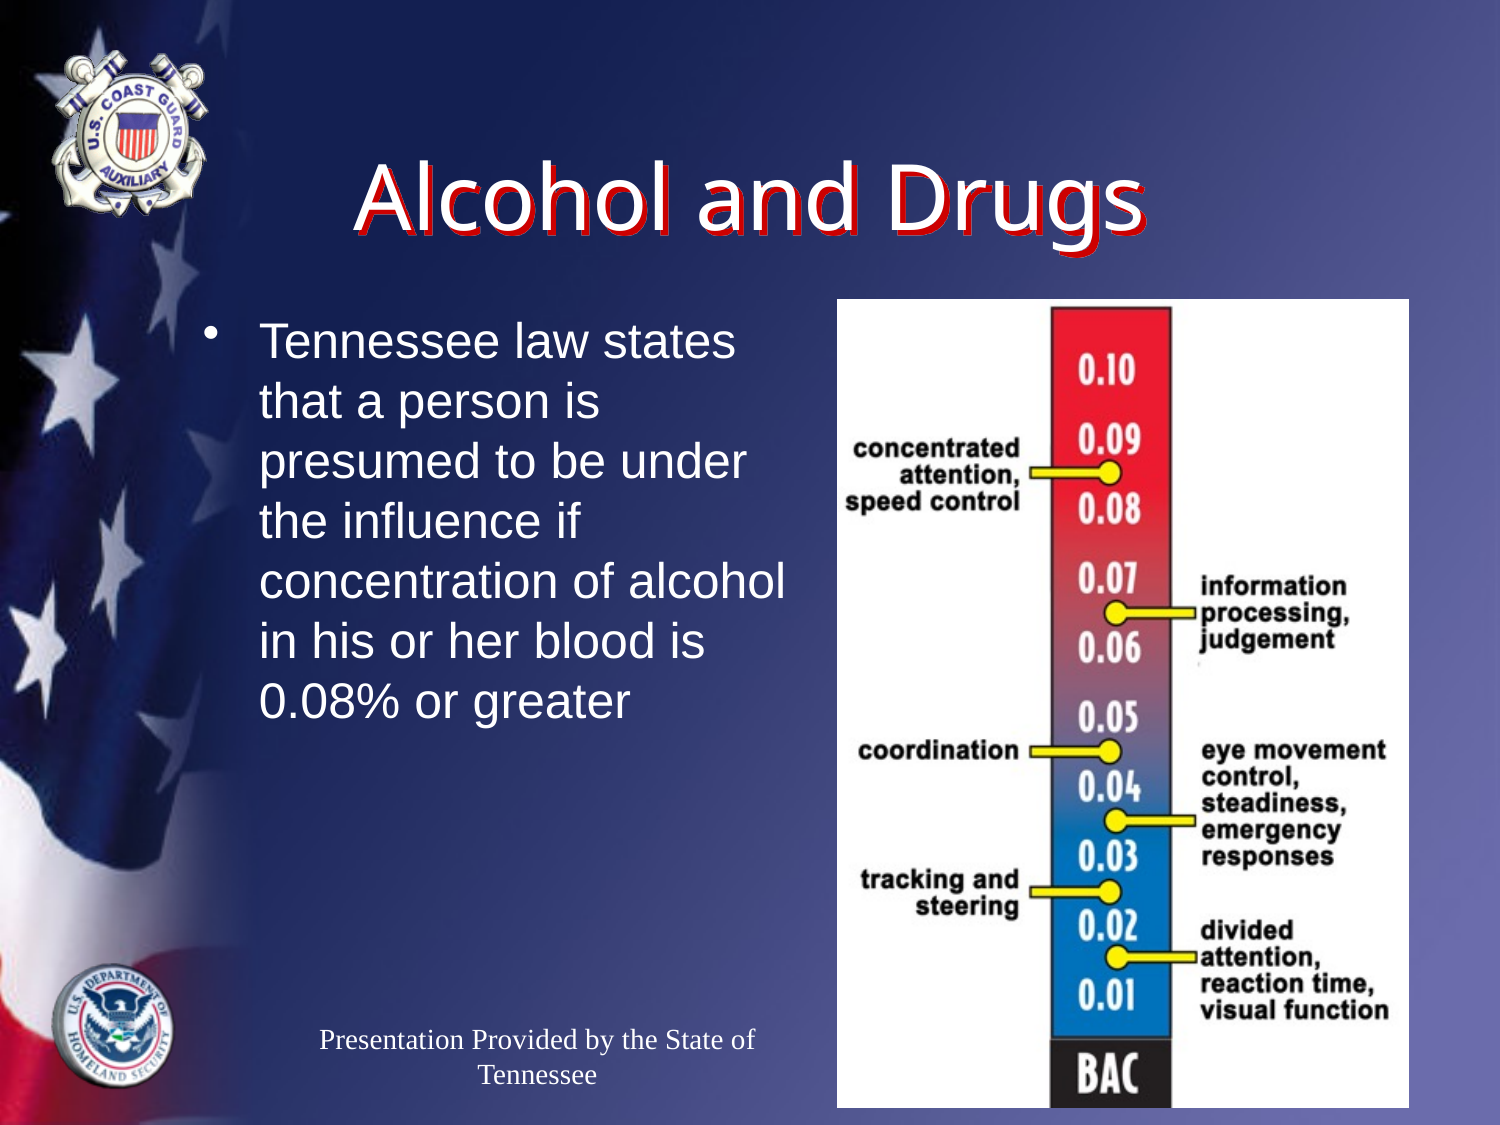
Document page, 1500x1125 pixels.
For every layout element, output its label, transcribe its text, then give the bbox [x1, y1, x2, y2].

list Tennessee law states that a person is presumed to be under the influence if concentration of alcohol in his or her blood is 0.08% or greater [187, 300, 813, 976]
footer Presentation Provided by the State of Tennessee [300, 1012, 775, 1088]
picture [0, 0, 1500, 1125]
title Alcohol and Drugs [112, 99, 1388, 288]
